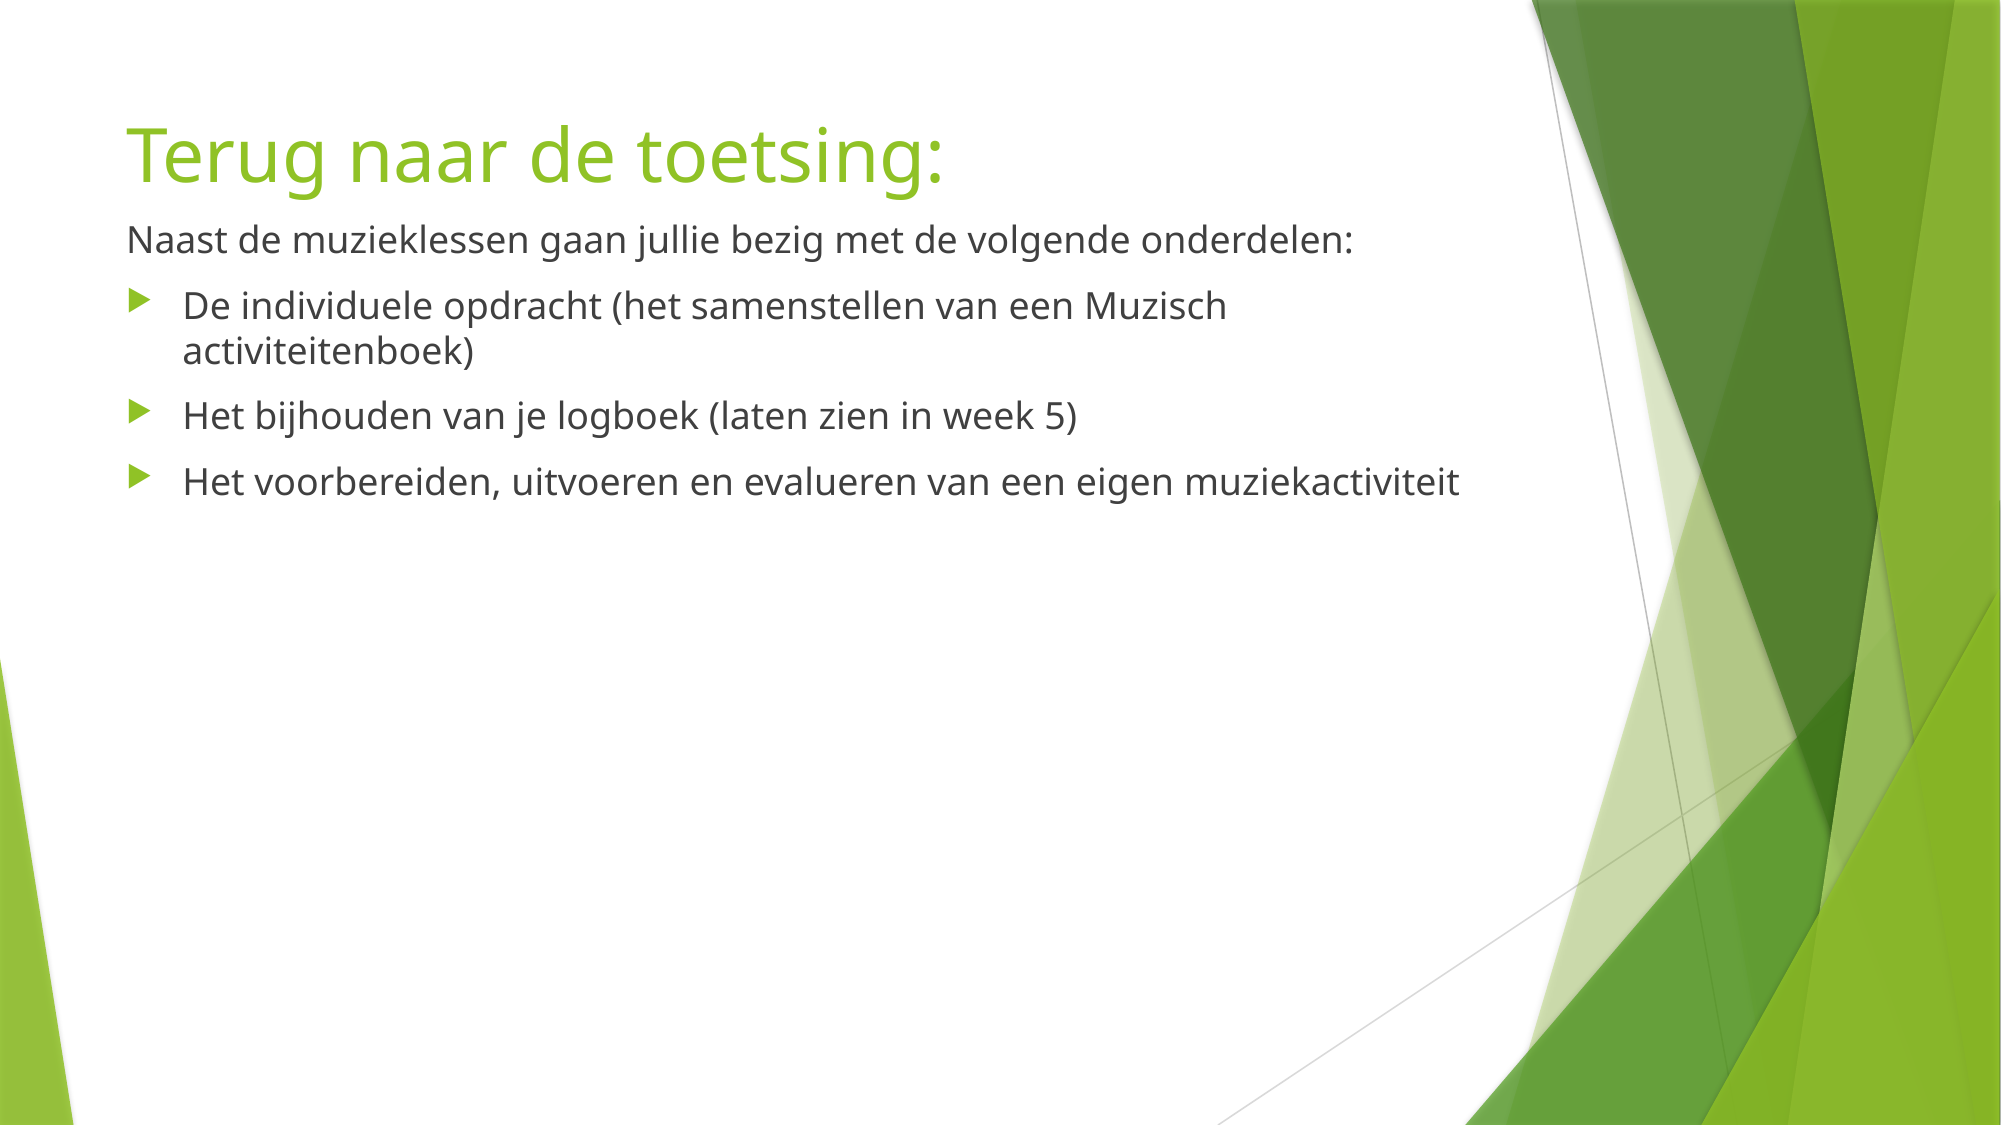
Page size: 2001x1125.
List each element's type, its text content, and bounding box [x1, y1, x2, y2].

list Naast de muzieklessen gaan jullie bezig met de volgende onderdelen: De individuele opdracht (het samenstellen van een Muzisch activiteitenboek) Het bijhouden van je logboek (laten zien in week 5) Het voorbereiden, uitvoeren en evalueren van een eigen muziekactiviteit [111, 208, 1522, 845]
title Terug naar de toetsing: [111, 99, 1522, 208]
